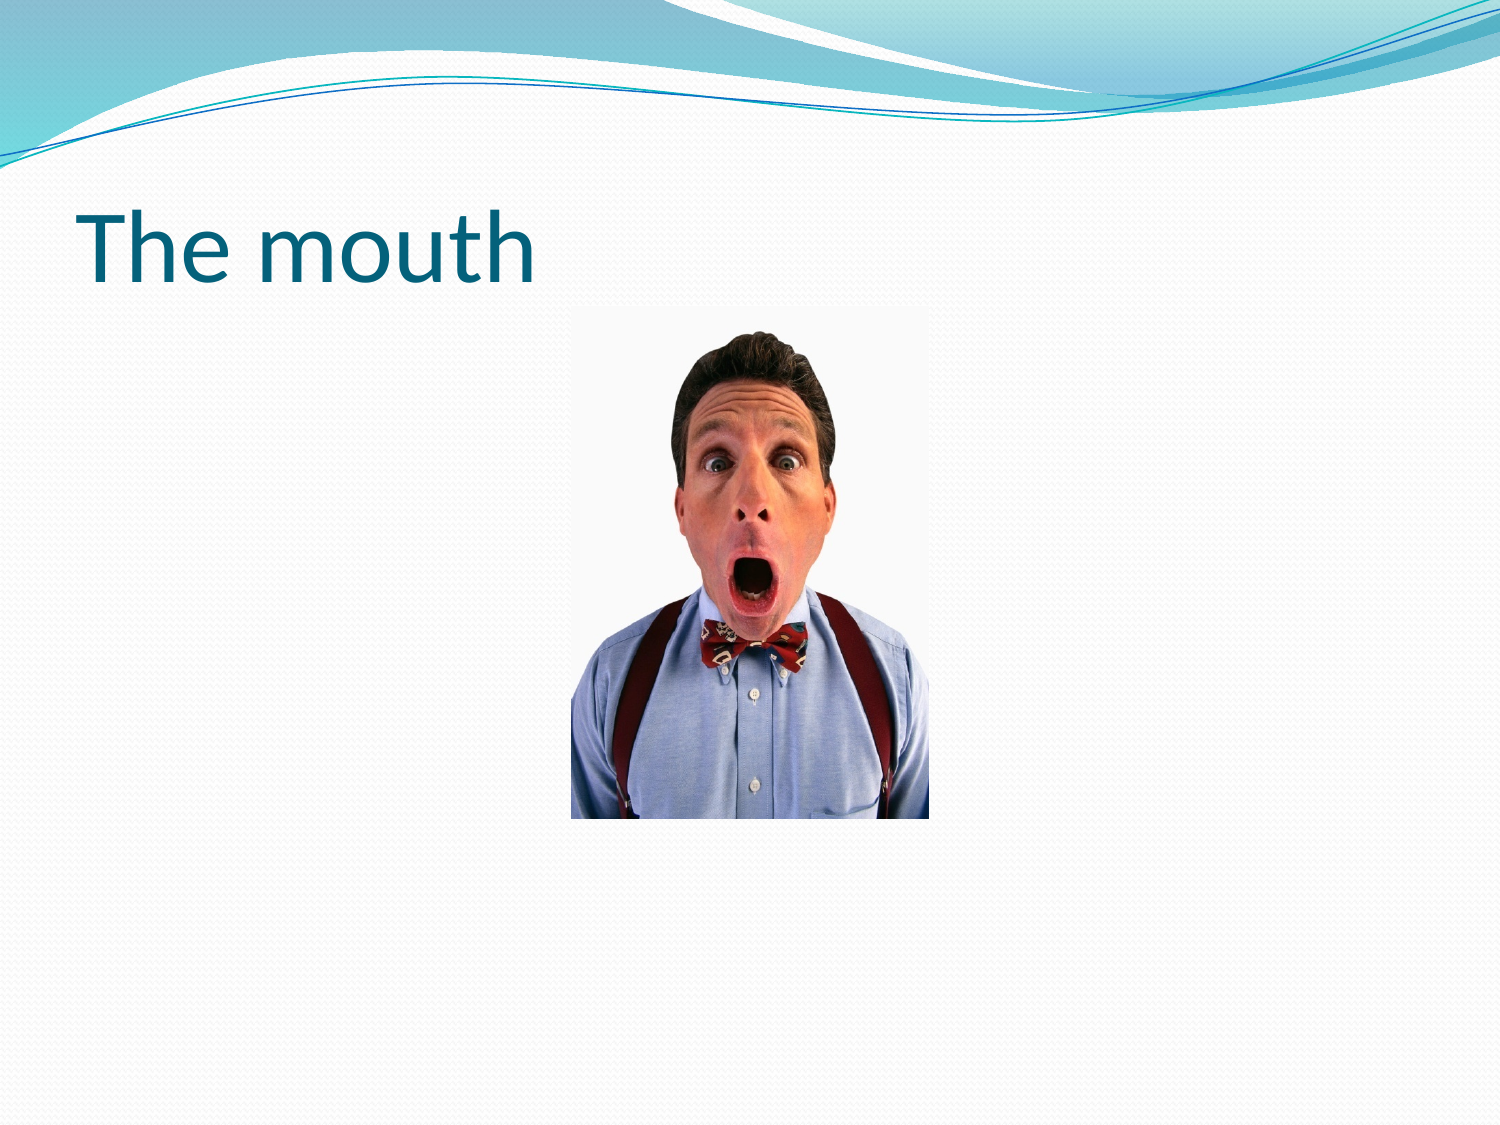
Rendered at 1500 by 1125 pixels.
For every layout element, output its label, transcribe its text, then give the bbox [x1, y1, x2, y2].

picture [571, 306, 929, 819]
title The mouth [75, 115, 1438, 303]
